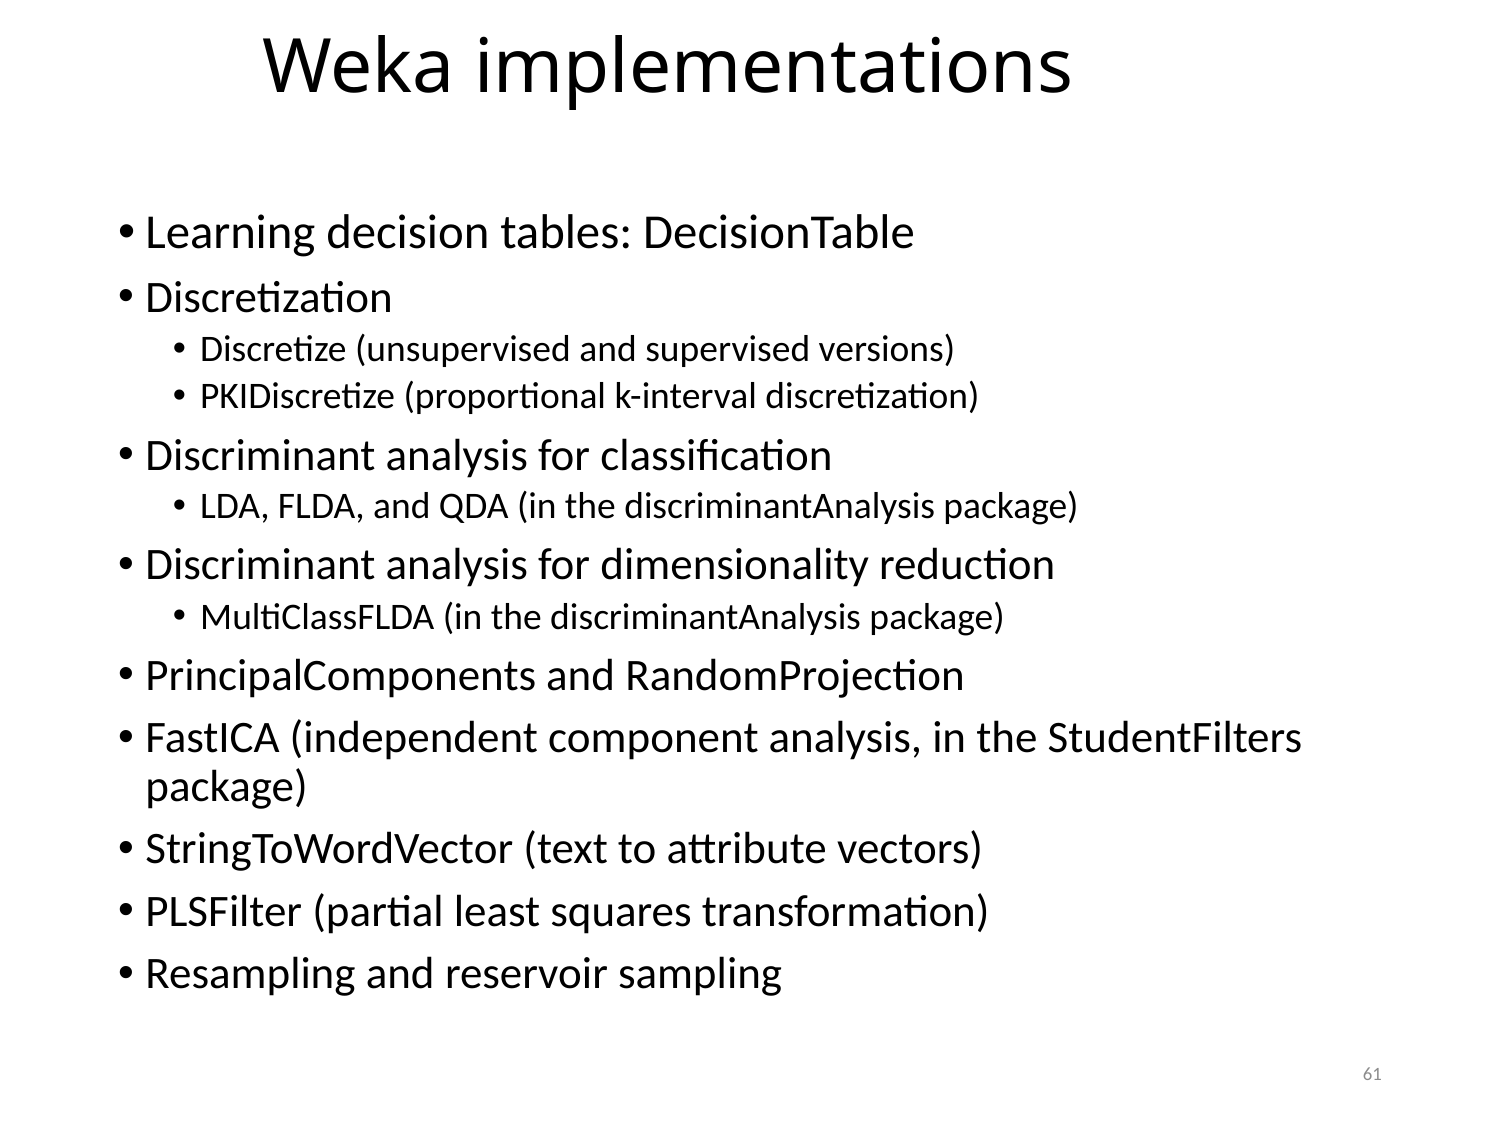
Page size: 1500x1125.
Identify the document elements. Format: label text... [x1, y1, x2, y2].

slide_number 61 [1059, 1042, 1397, 1103]
title Weka implementations [247, 10, 1397, 126]
list Learning decision tables: DecisionTable Discretization Discretize (unsupervised and supervised versions) PKIDiscretize (proportional k-interval discretization) Discriminant analysis for classification LDA, FLDA, and QDA (in the discriminantAnalysis package) Discriminant analysis for dimensionality reduction MultiClassFLDA (in the discriminantAnalysis package) PrincipalComponents and RandomProjection FastICA (independent component analysis, in the StudentFilters package) StringToWordVector (text to attribute vectors) PLSFilter (partial least squares transformation) Resampling and reservoir sampling [103, 199, 1397, 1014]
